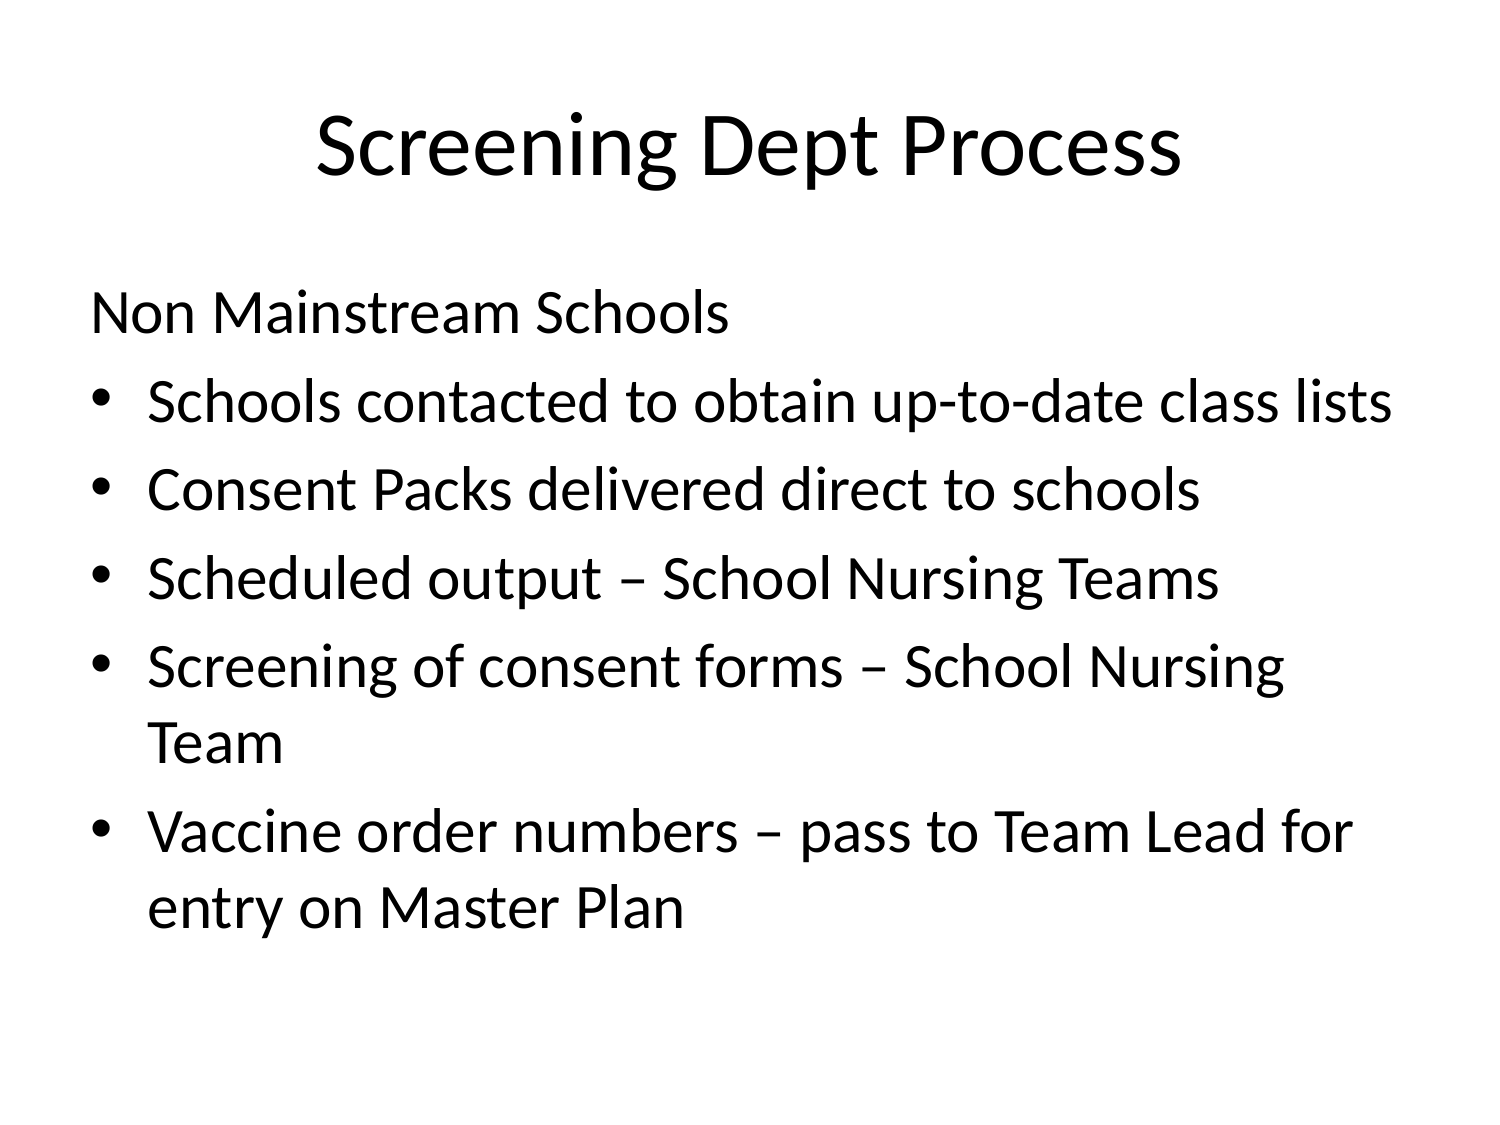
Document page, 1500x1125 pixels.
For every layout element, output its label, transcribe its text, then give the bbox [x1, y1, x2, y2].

list Non Mainstream Schools Schools contacted to obtain up-to-date class lists Consent Packs delivered direct to schools Scheduled output – School Nursing Teams Screening of consent forms – School Nursing Team Vaccine order numbers – pass to Team Lead for entry on Master Plan [75, 262, 1425, 1005]
title Screening Dept Process [75, 45, 1425, 233]
